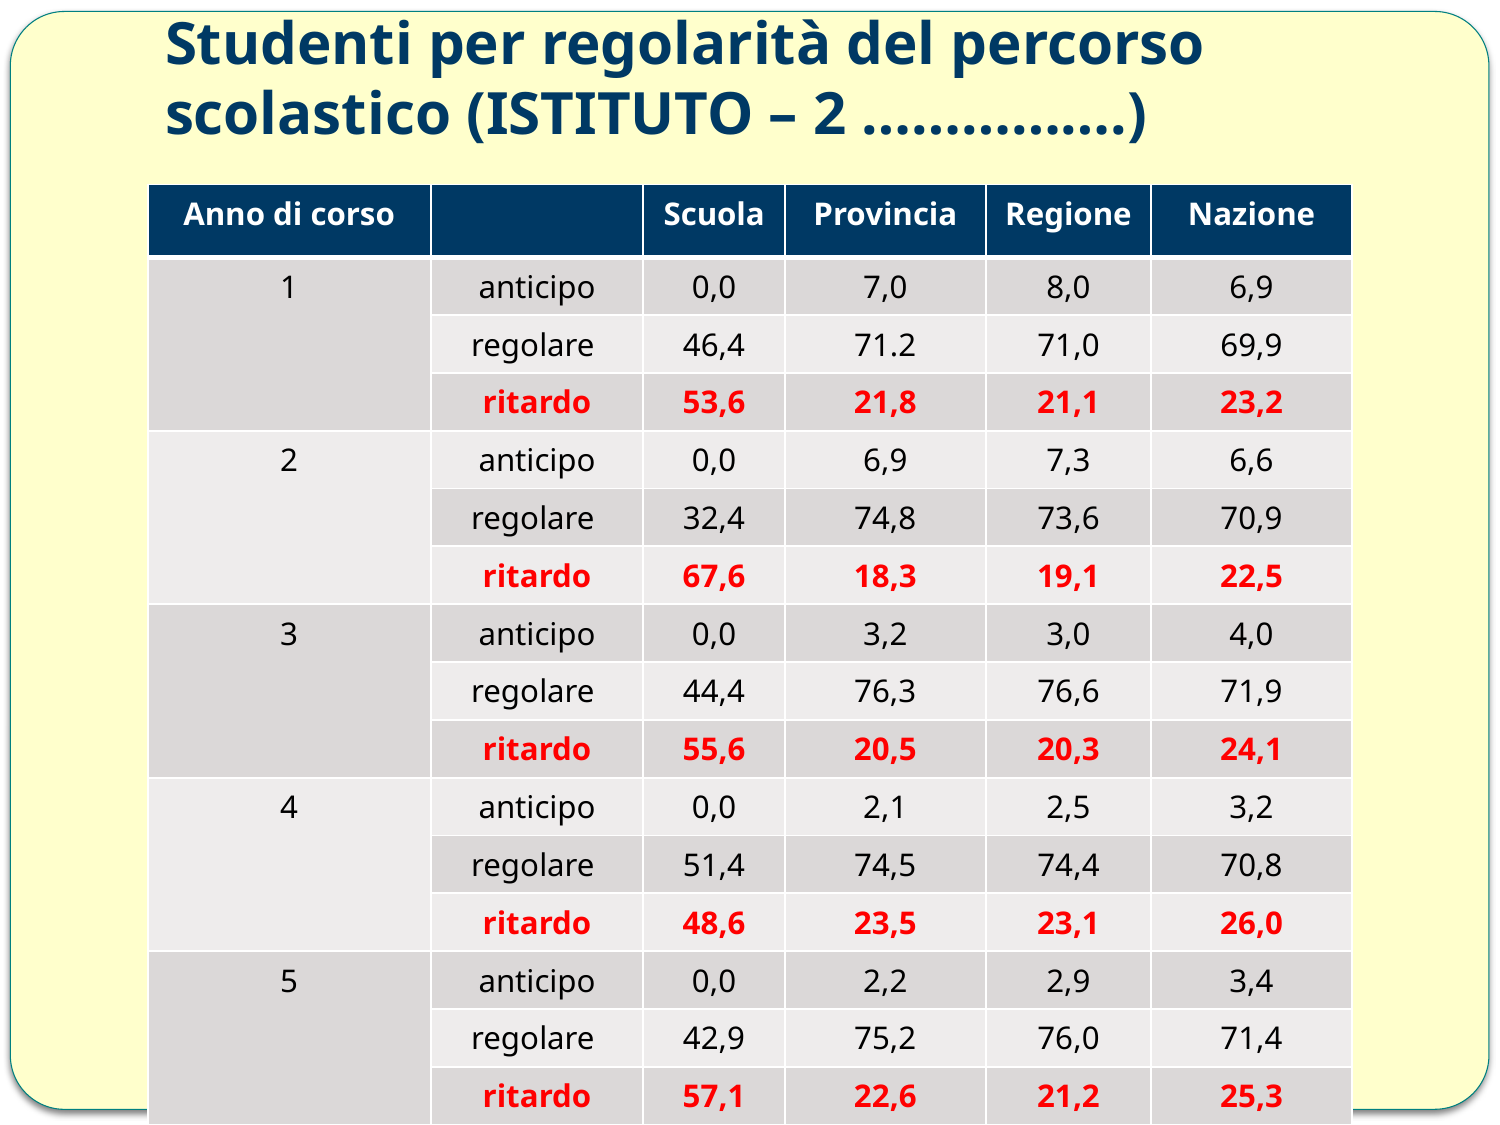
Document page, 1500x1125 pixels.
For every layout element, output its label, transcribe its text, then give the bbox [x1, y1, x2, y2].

table_cell 6,9 [1152, 260, 1351, 314]
table_cell ritardo [432, 1068, 642, 1124]
table_cell 76,0 [987, 1010, 1150, 1066]
table_cell ritardo [432, 721, 642, 777]
table_cell anticipo [432, 779, 642, 835]
table_header Nazione [1152, 185, 1351, 255]
table_cell 71,0 [987, 316, 1150, 372]
table_cell 69,9 [1152, 316, 1351, 372]
table_cell 0,0 [644, 952, 784, 1008]
table_header Scuola [644, 185, 784, 255]
table_cell 20,3 [987, 721, 1150, 777]
table_cell 73,6 [987, 489, 1150, 545]
table_cell regolare [432, 489, 642, 545]
table_cell 8,0 [987, 260, 1150, 314]
table_cell 24,1 [1152, 721, 1351, 777]
table_cell 2,9 [987, 952, 1150, 1008]
table_cell 7,0 [786, 260, 985, 314]
table_cell 71,9 [1152, 663, 1351, 719]
table_cell 57,1 [644, 1068, 784, 1124]
table_cell anticipo [432, 432, 642, 488]
table_cell 0,0 [644, 260, 784, 314]
table_cell 22,6 [786, 1068, 985, 1124]
table_cell 2,1 [786, 779, 985, 835]
table_cell regolare [432, 836, 642, 892]
table_cell 26,0 [1152, 894, 1351, 950]
table_header Anno di corso [149, 185, 430, 255]
table_header [432, 185, 642, 255]
table_cell 76,6 [987, 663, 1150, 719]
table_cell 25,3 [1152, 1068, 1351, 1124]
table_cell ritardo [432, 894, 642, 950]
table_cell 2,2 [786, 952, 985, 1008]
table_cell 5 [149, 952, 430, 1124]
table_cell 3 [149, 605, 430, 777]
table_cell regolare [432, 663, 642, 719]
table_header Regione [987, 185, 1150, 255]
table_cell 3,2 [1152, 779, 1351, 835]
table_header Provincia [786, 185, 985, 255]
table_cell 7,3 [987, 432, 1150, 488]
table_cell 0,0 [644, 779, 784, 835]
table_cell 2,5 [987, 779, 1150, 835]
title Studenti per regolarità del percorso scolastico (ISTITUTO – 2 …………….) [149, 44, 1426, 162]
table_cell 46,4 [644, 316, 784, 372]
table_cell 3,4 [1152, 952, 1351, 1008]
table_cell 67,6 [644, 547, 784, 603]
table_cell 74,8 [786, 489, 985, 545]
table_cell 48,6 [644, 894, 784, 950]
table_cell 18,3 [786, 547, 985, 603]
table_cell 71.2 [786, 316, 985, 372]
table_cell 70,8 [1152, 836, 1351, 892]
table_cell anticipo [432, 605, 642, 661]
table_cell 32,4 [644, 489, 784, 545]
table_cell 23,5 [786, 894, 985, 950]
table_cell ritardo [432, 547, 642, 603]
table_cell 55,6 [644, 721, 784, 777]
table_cell 2 [149, 432, 430, 603]
table_cell 3,0 [987, 605, 1150, 661]
table_cell 6,9 [786, 432, 985, 488]
table_cell 74,4 [987, 836, 1150, 892]
table_cell 6,6 [1152, 432, 1351, 488]
table_cell 4,0 [1152, 605, 1351, 661]
table_cell 23,1 [987, 894, 1150, 950]
table_cell 42,9 [644, 1010, 784, 1066]
table_cell 71,4 [1152, 1010, 1351, 1066]
table_cell 53,6 [644, 374, 784, 430]
table_cell 70,9 [1152, 489, 1351, 545]
table_cell anticipo [432, 952, 642, 1008]
table_cell 74,5 [786, 836, 985, 892]
table_cell 23,2 [1152, 374, 1351, 430]
table_cell 75,2 [786, 1010, 985, 1066]
table_cell regolare [432, 1010, 642, 1066]
table_cell 21,2 [987, 1068, 1150, 1124]
table_cell 19,1 [987, 547, 1150, 603]
table_cell 0,0 [644, 432, 784, 488]
table_cell 0,0 [644, 605, 784, 661]
table_cell 4 [149, 779, 430, 950]
table_cell 1 [149, 260, 430, 430]
table_cell 21,8 [786, 374, 985, 430]
table_cell ritardo [432, 374, 642, 430]
table_cell 21,1 [987, 374, 1150, 430]
table_cell 51,4 [644, 836, 784, 892]
table_cell 3,2 [786, 605, 985, 661]
table_cell 22,5 [1152, 547, 1351, 603]
table_cell regolare [432, 316, 642, 372]
table_cell 76,3 [786, 663, 985, 719]
table_cell 44,4 [644, 663, 784, 719]
table_cell anticipo [432, 260, 642, 314]
table_cell 20,5 [786, 721, 985, 777]
